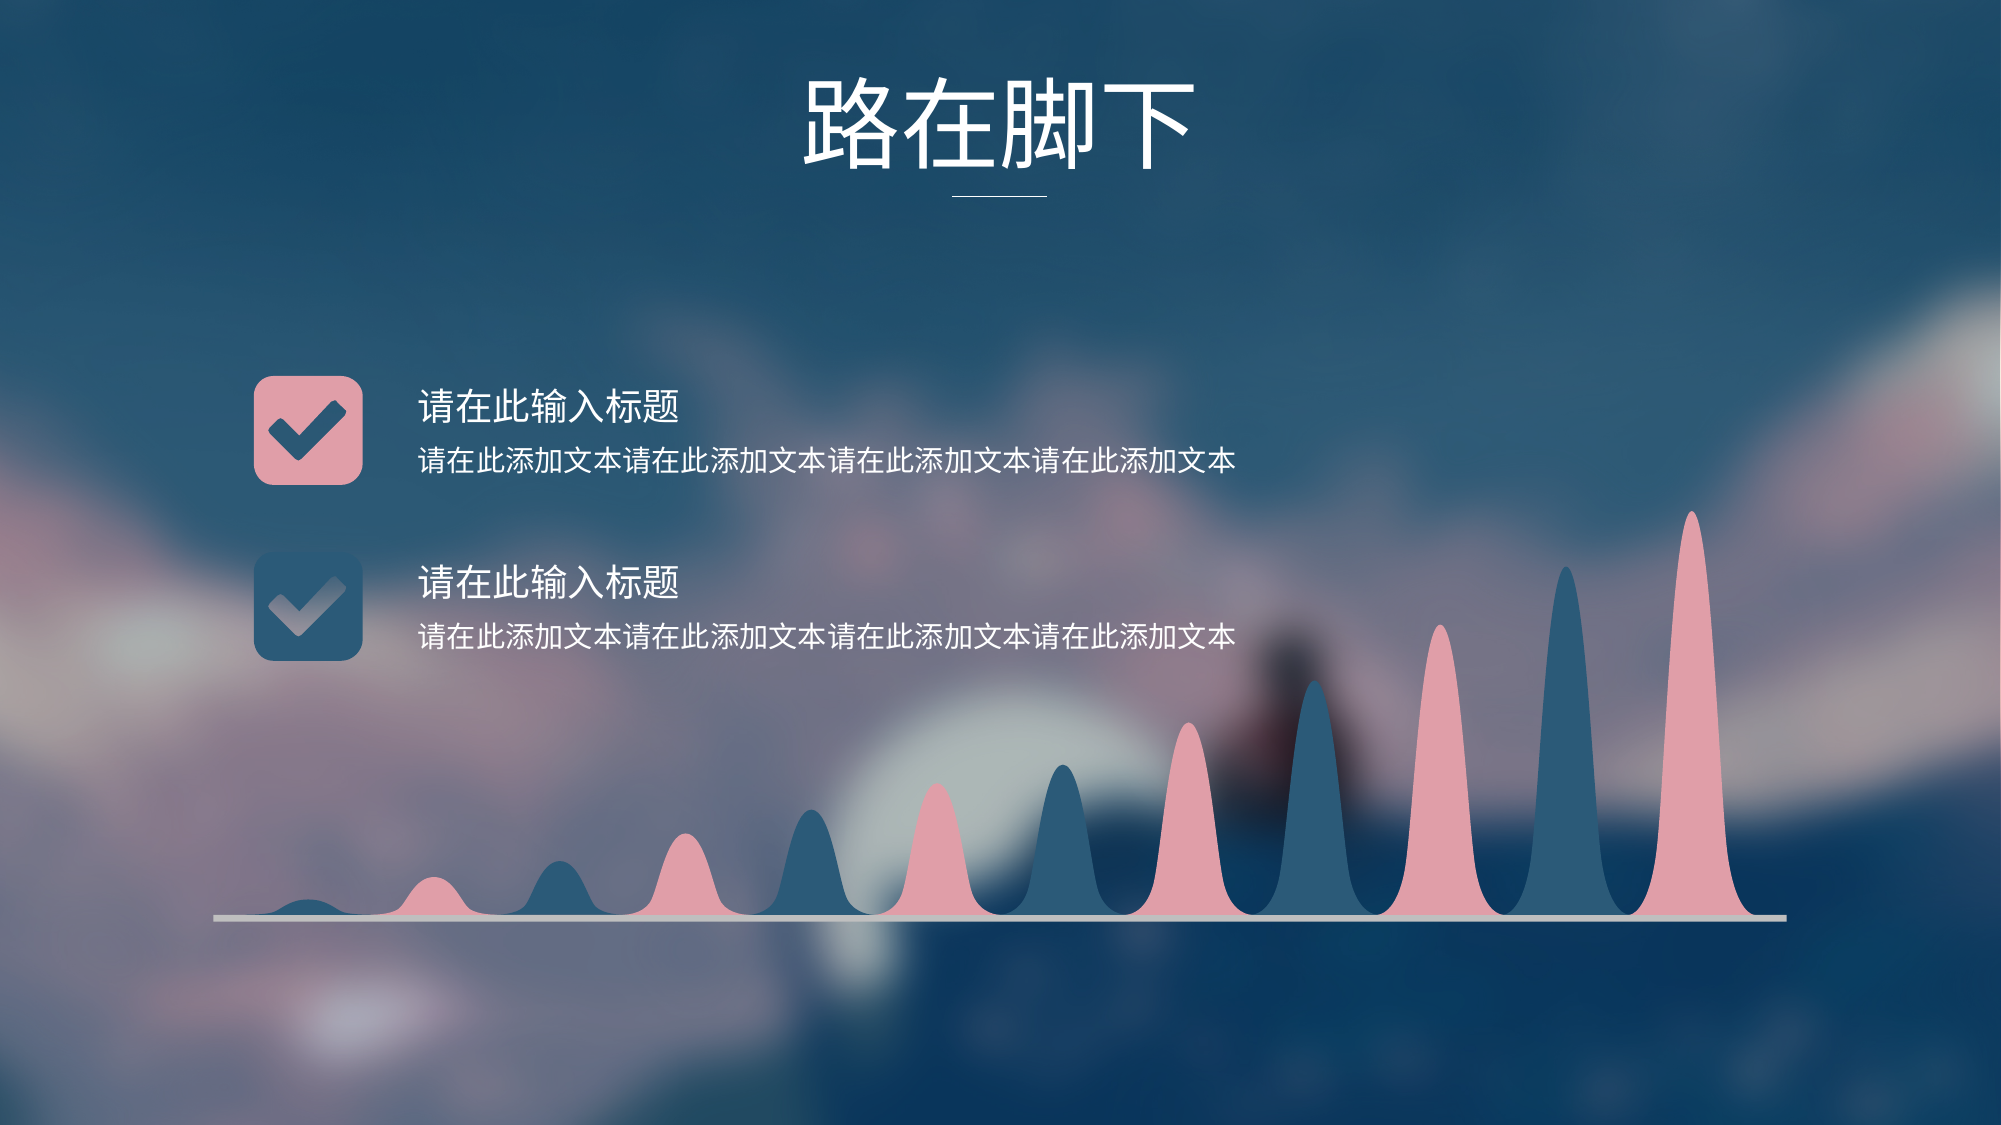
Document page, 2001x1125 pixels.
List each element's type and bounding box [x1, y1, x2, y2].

picture [0, 0, 2001, 1125]
text_box [402, 551, 1285, 661]
text_box [402, 375, 1285, 485]
